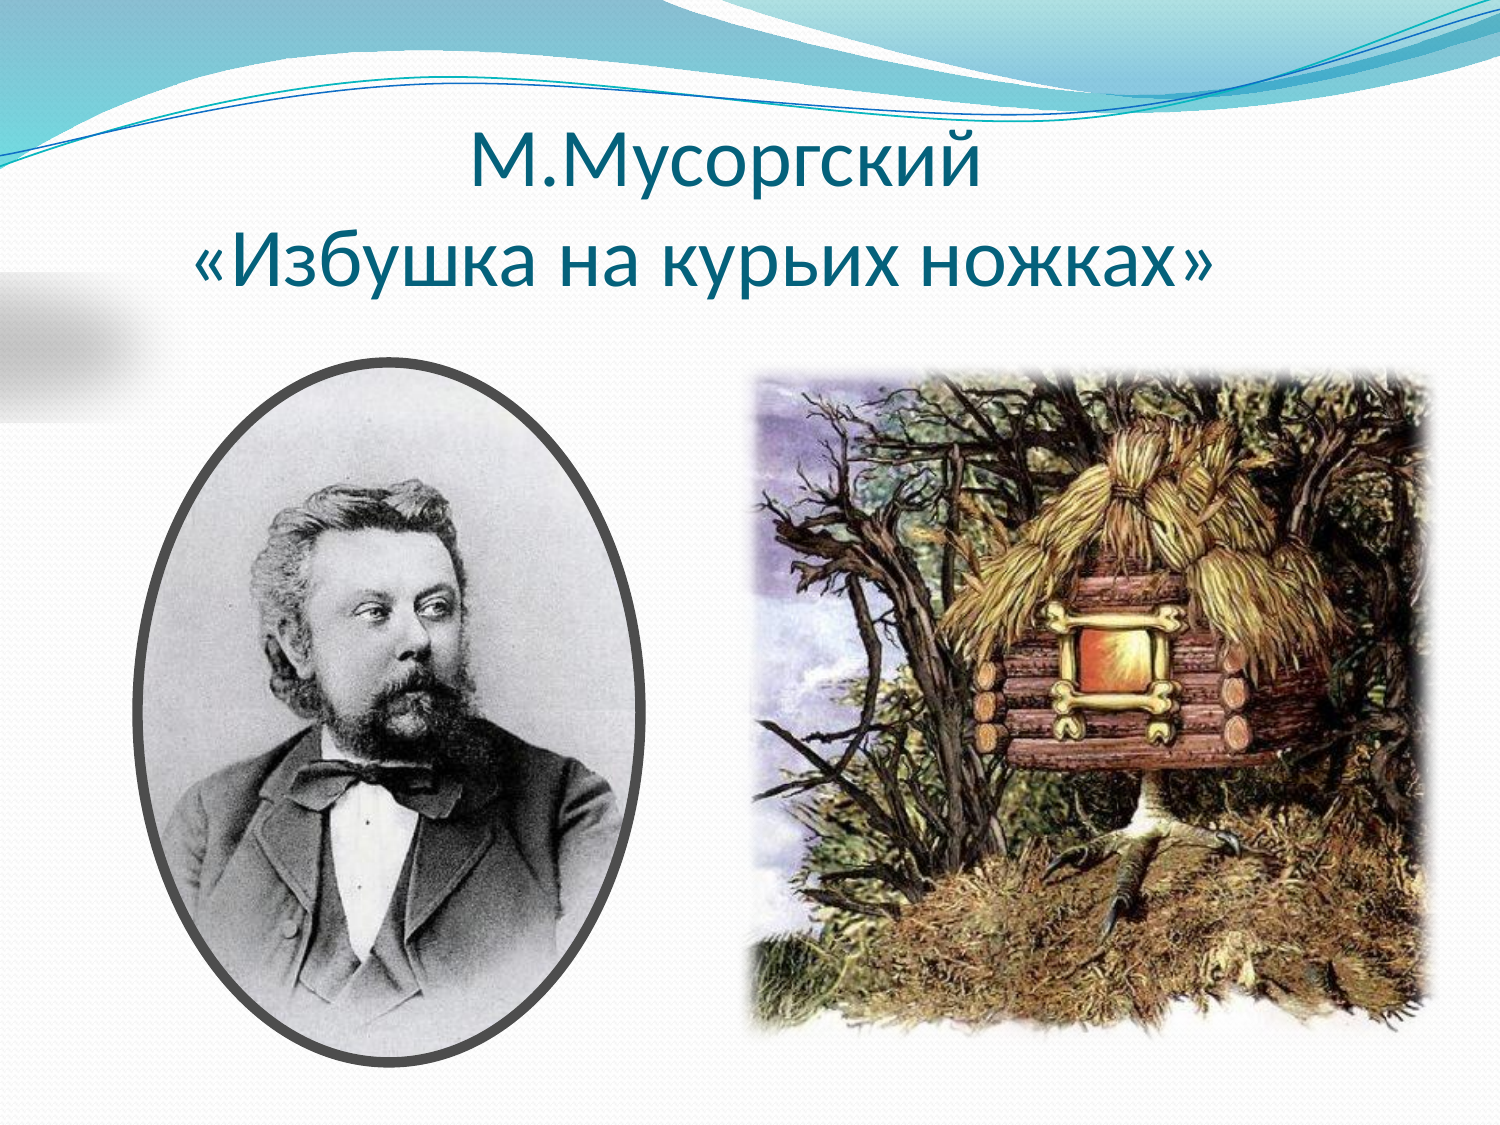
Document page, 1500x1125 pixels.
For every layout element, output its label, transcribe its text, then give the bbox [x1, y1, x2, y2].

picture [737, 362, 1441, 1048]
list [137, 362, 641, 1063]
title М.Мусоргский «Избушка на курьих ножках» [74, 115, 1426, 304]
